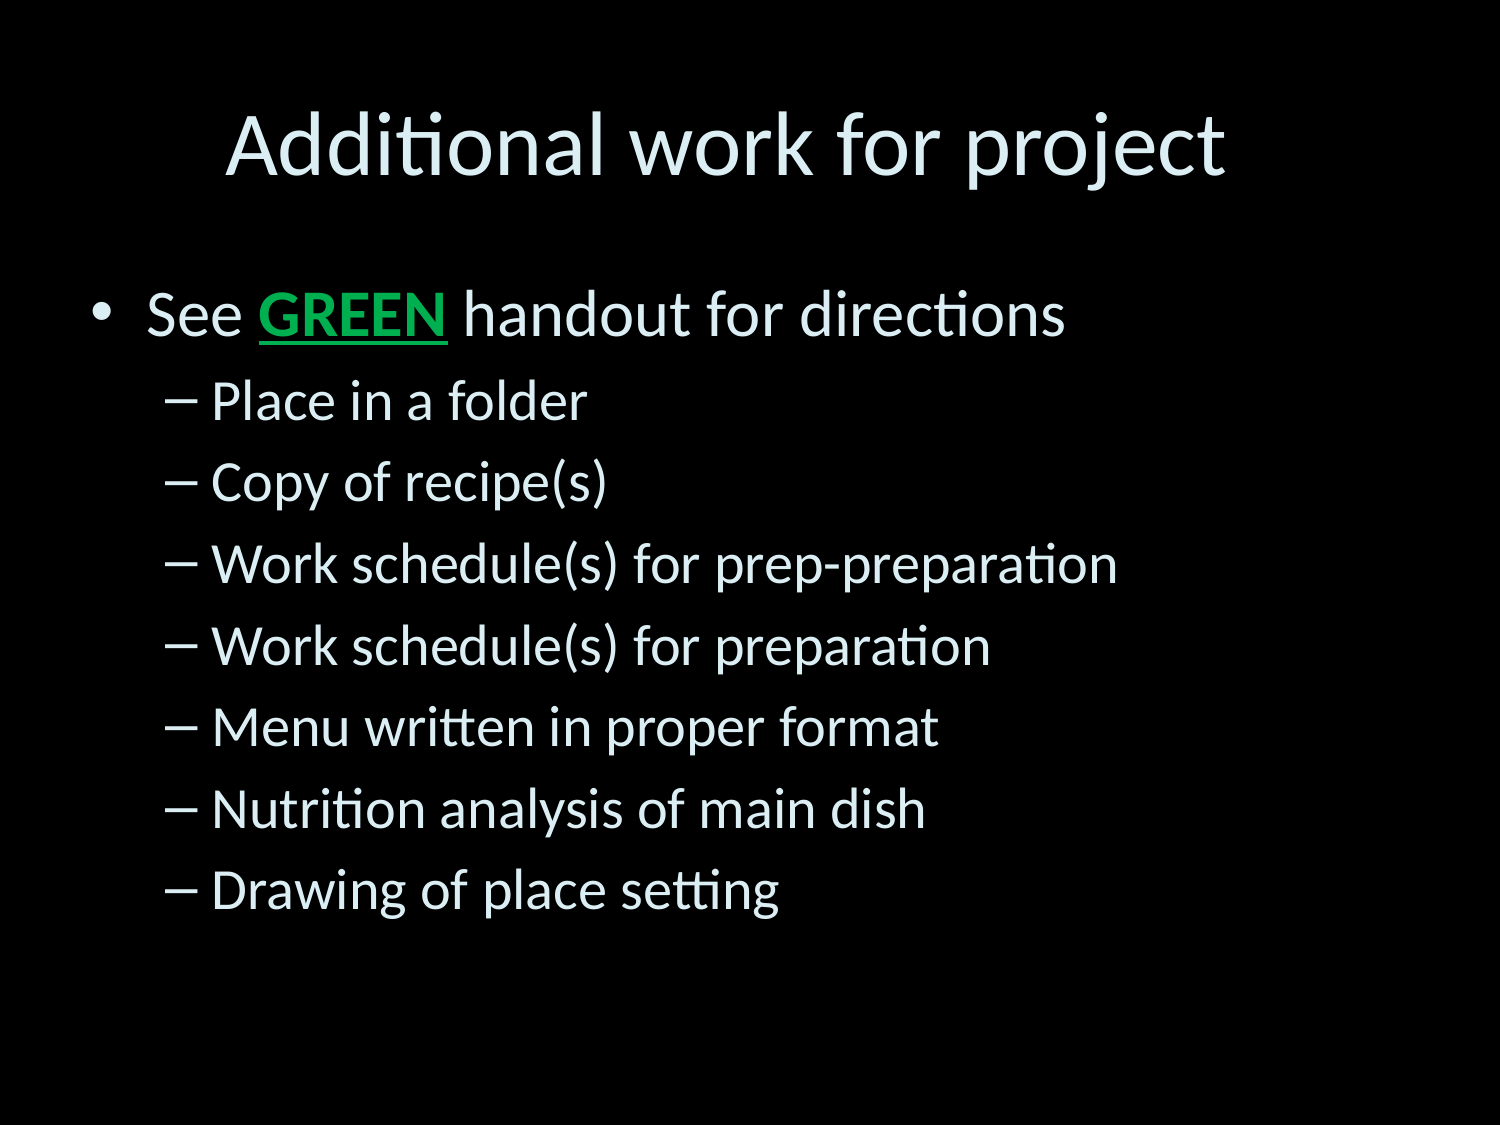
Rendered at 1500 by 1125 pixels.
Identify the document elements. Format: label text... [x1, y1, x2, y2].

list See GREEN handout for directions Place in a folder Copy of recipe(s) Work schedule(s) for prep-preparation Work schedule(s) for preparation Menu written in proper format Nutrition analysis of main dish Drawing of place setting [75, 262, 1425, 1005]
title Additional work for project [75, 45, 1425, 233]
